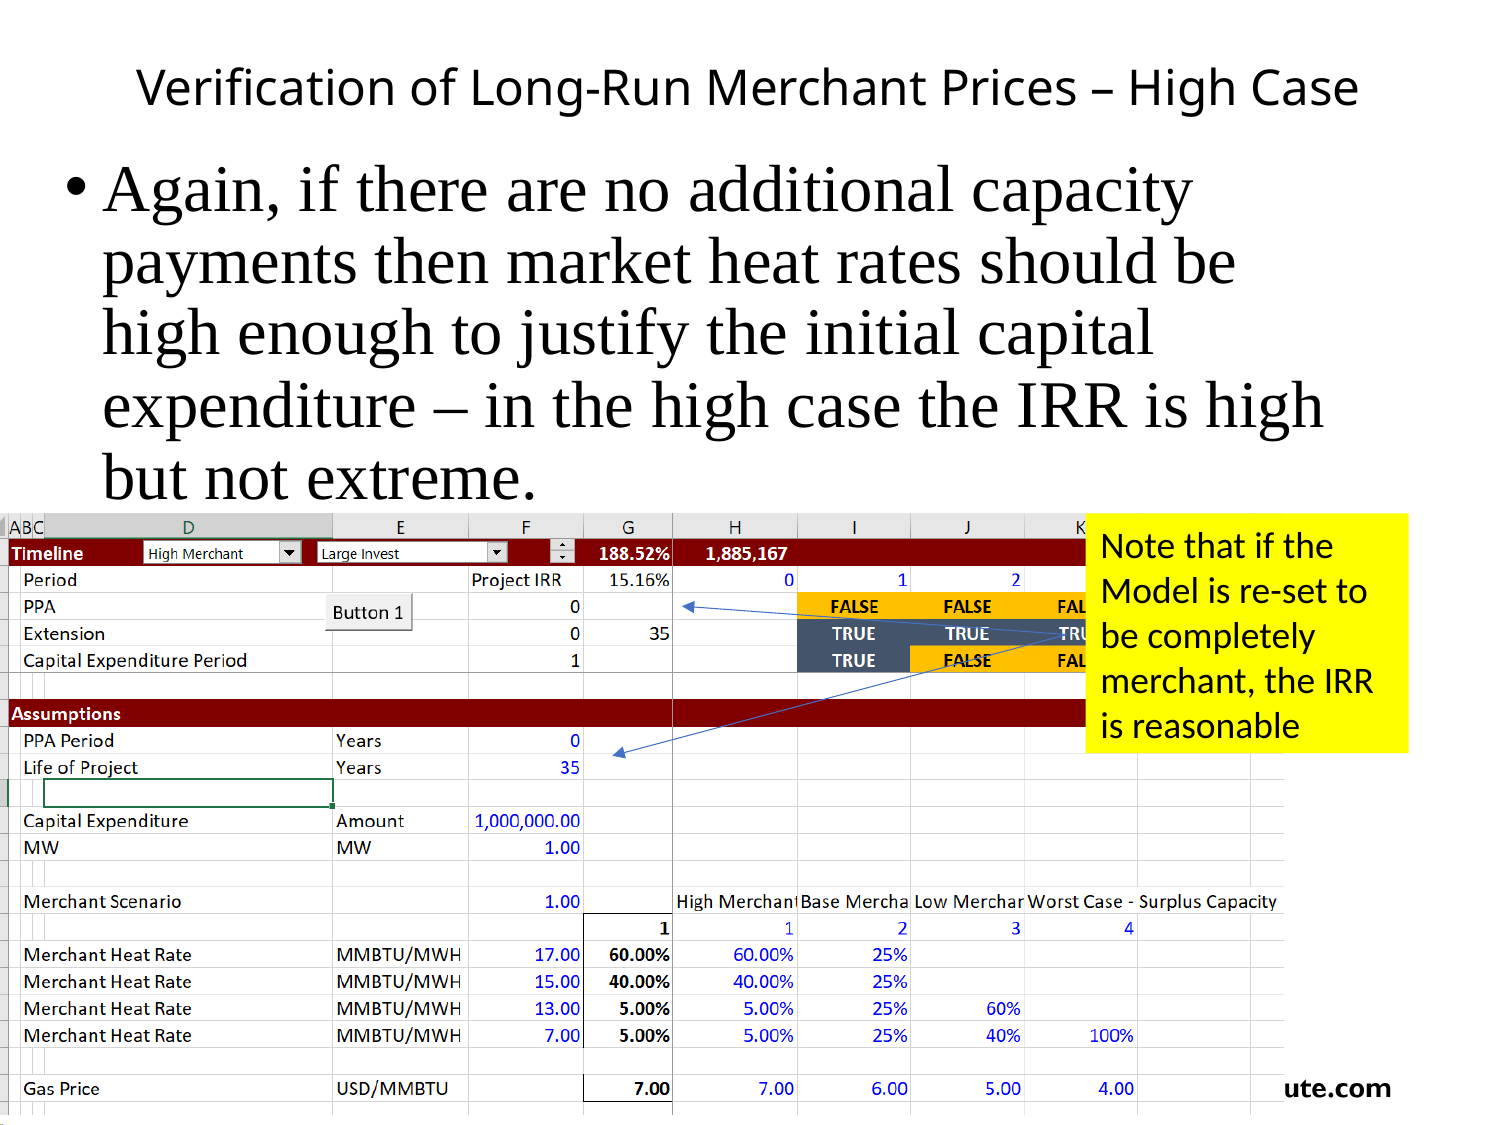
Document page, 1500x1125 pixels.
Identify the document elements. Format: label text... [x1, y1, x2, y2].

list Again, if there are no additional capacity payments then market heat rates should be high enough to justify the initial capital expenditure – in the high case the IRR is high but not extreme. [49, 145, 1378, 513]
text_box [681, 606, 1067, 635]
title Verification of Long-Run Merchant Prices – High Case [120, 32, 1378, 146]
text_box Note that if the Model is re-set to be completely merchant, the IRR is reasonable [1284, 513, 1409, 754]
picture [0, 513, 1400, 1125]
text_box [612, 634, 1067, 756]
